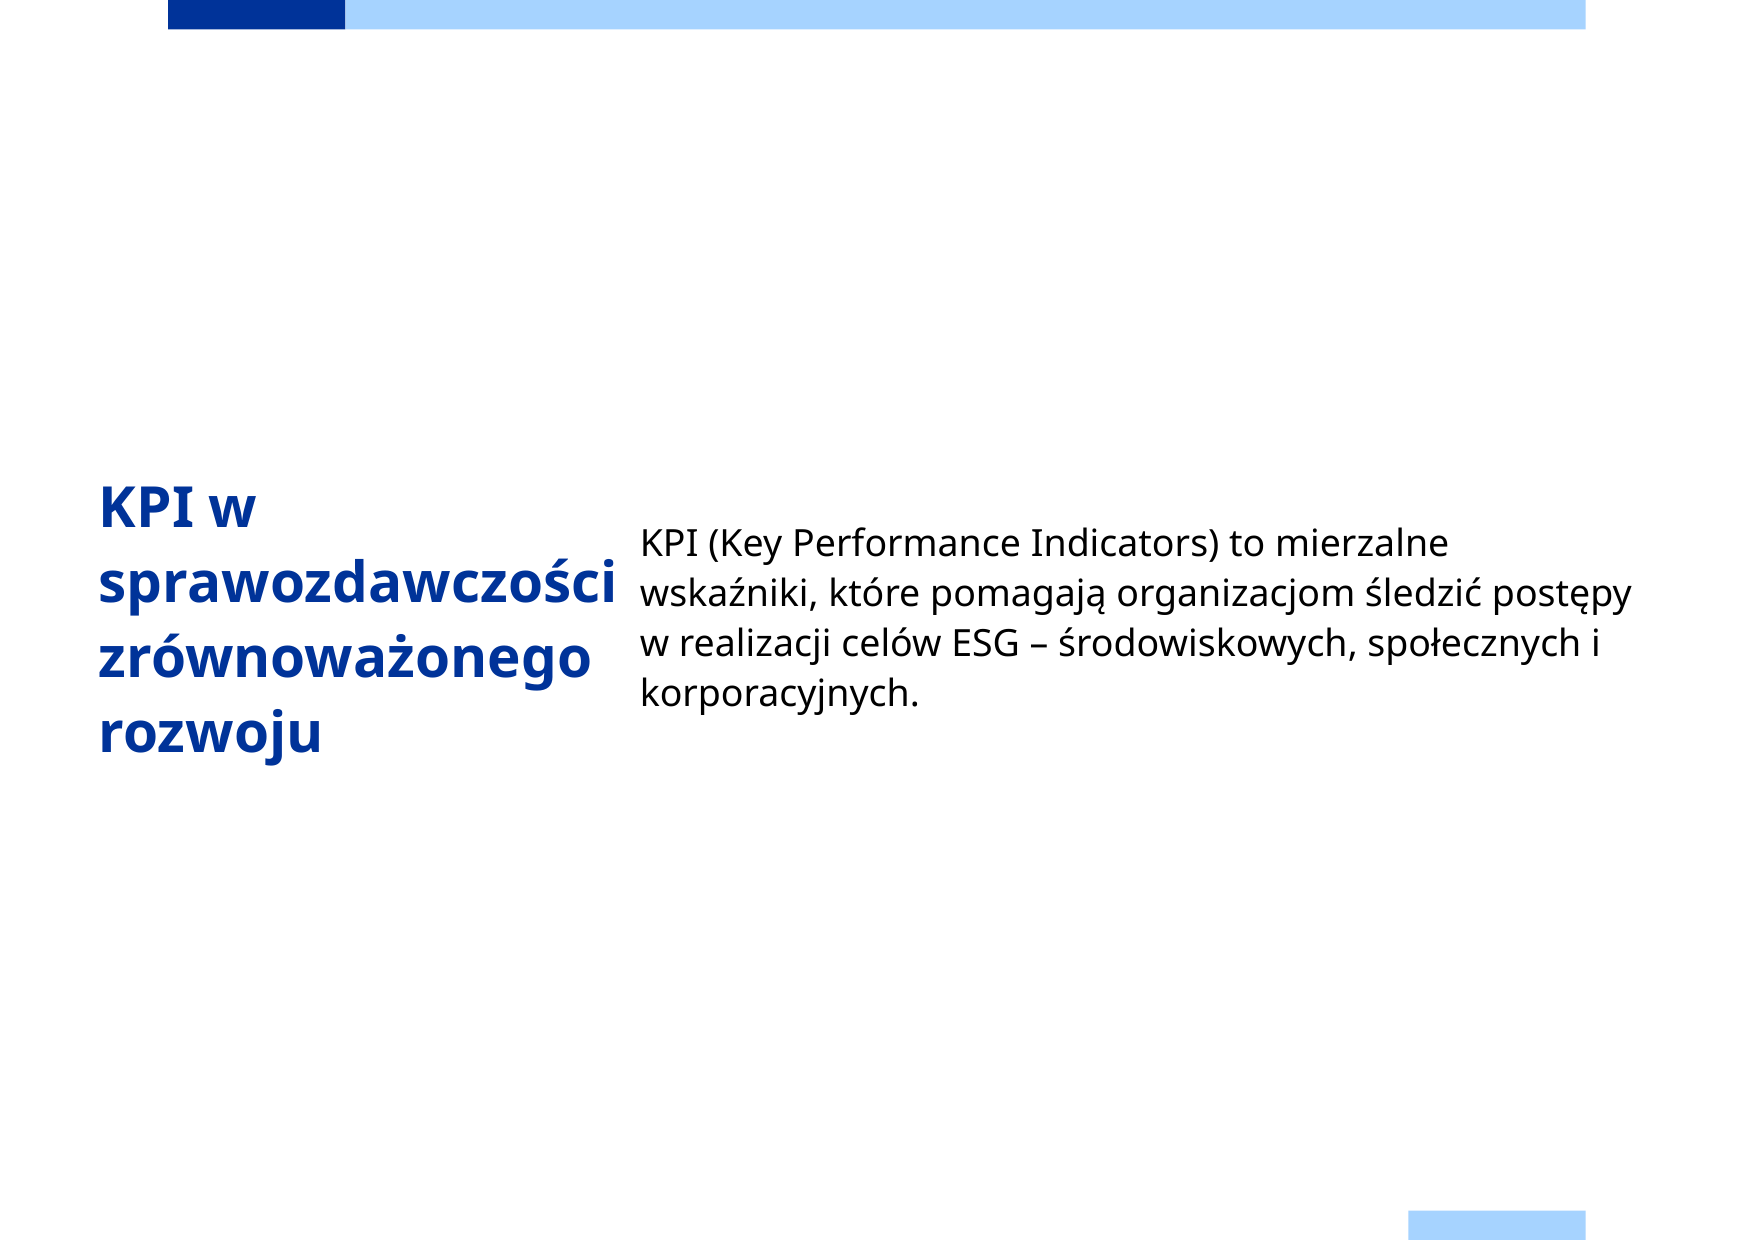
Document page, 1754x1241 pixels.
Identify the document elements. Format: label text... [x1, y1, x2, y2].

title KPI w sprawozdawczości zrównoważonego rozwoju [98, 292, 639, 935]
list KPI (Key Performance Indicators) to mierzalne wskaźniki, które pomagają organizacjom śledzić postępy w realizacji celów ESG – środowiskowych, społecznych i korporacyjnych. [639, 211, 1634, 1016]
